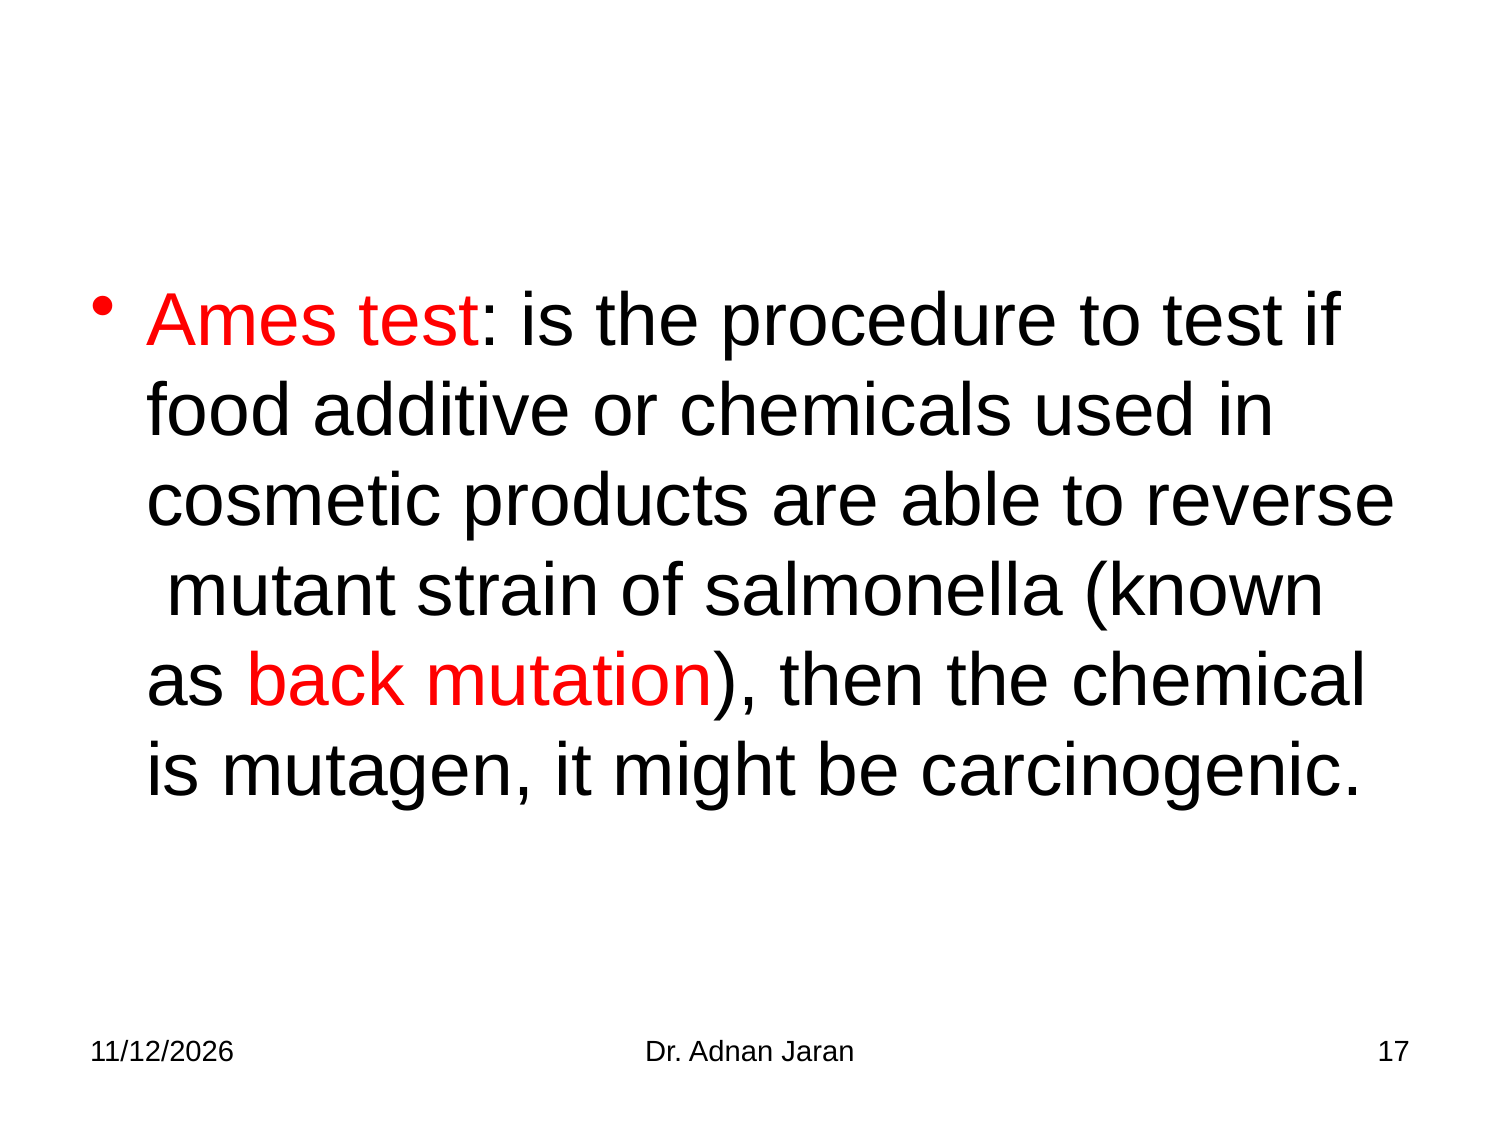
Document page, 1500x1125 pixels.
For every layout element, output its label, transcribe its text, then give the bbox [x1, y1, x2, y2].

footer Dr. Adnan Jaran [512, 1024, 988, 1103]
slide_number 17 [1074, 1024, 1426, 1103]
list Ames test: is the procedure to test if food additive or chemicals used in cosmetic products are able to reverse mutant strain of salmonella (known as back mutation), then the chemical is mutagen, it might be carcinogenic. [74, 262, 1426, 1006]
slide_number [74, 1024, 426, 1103]
